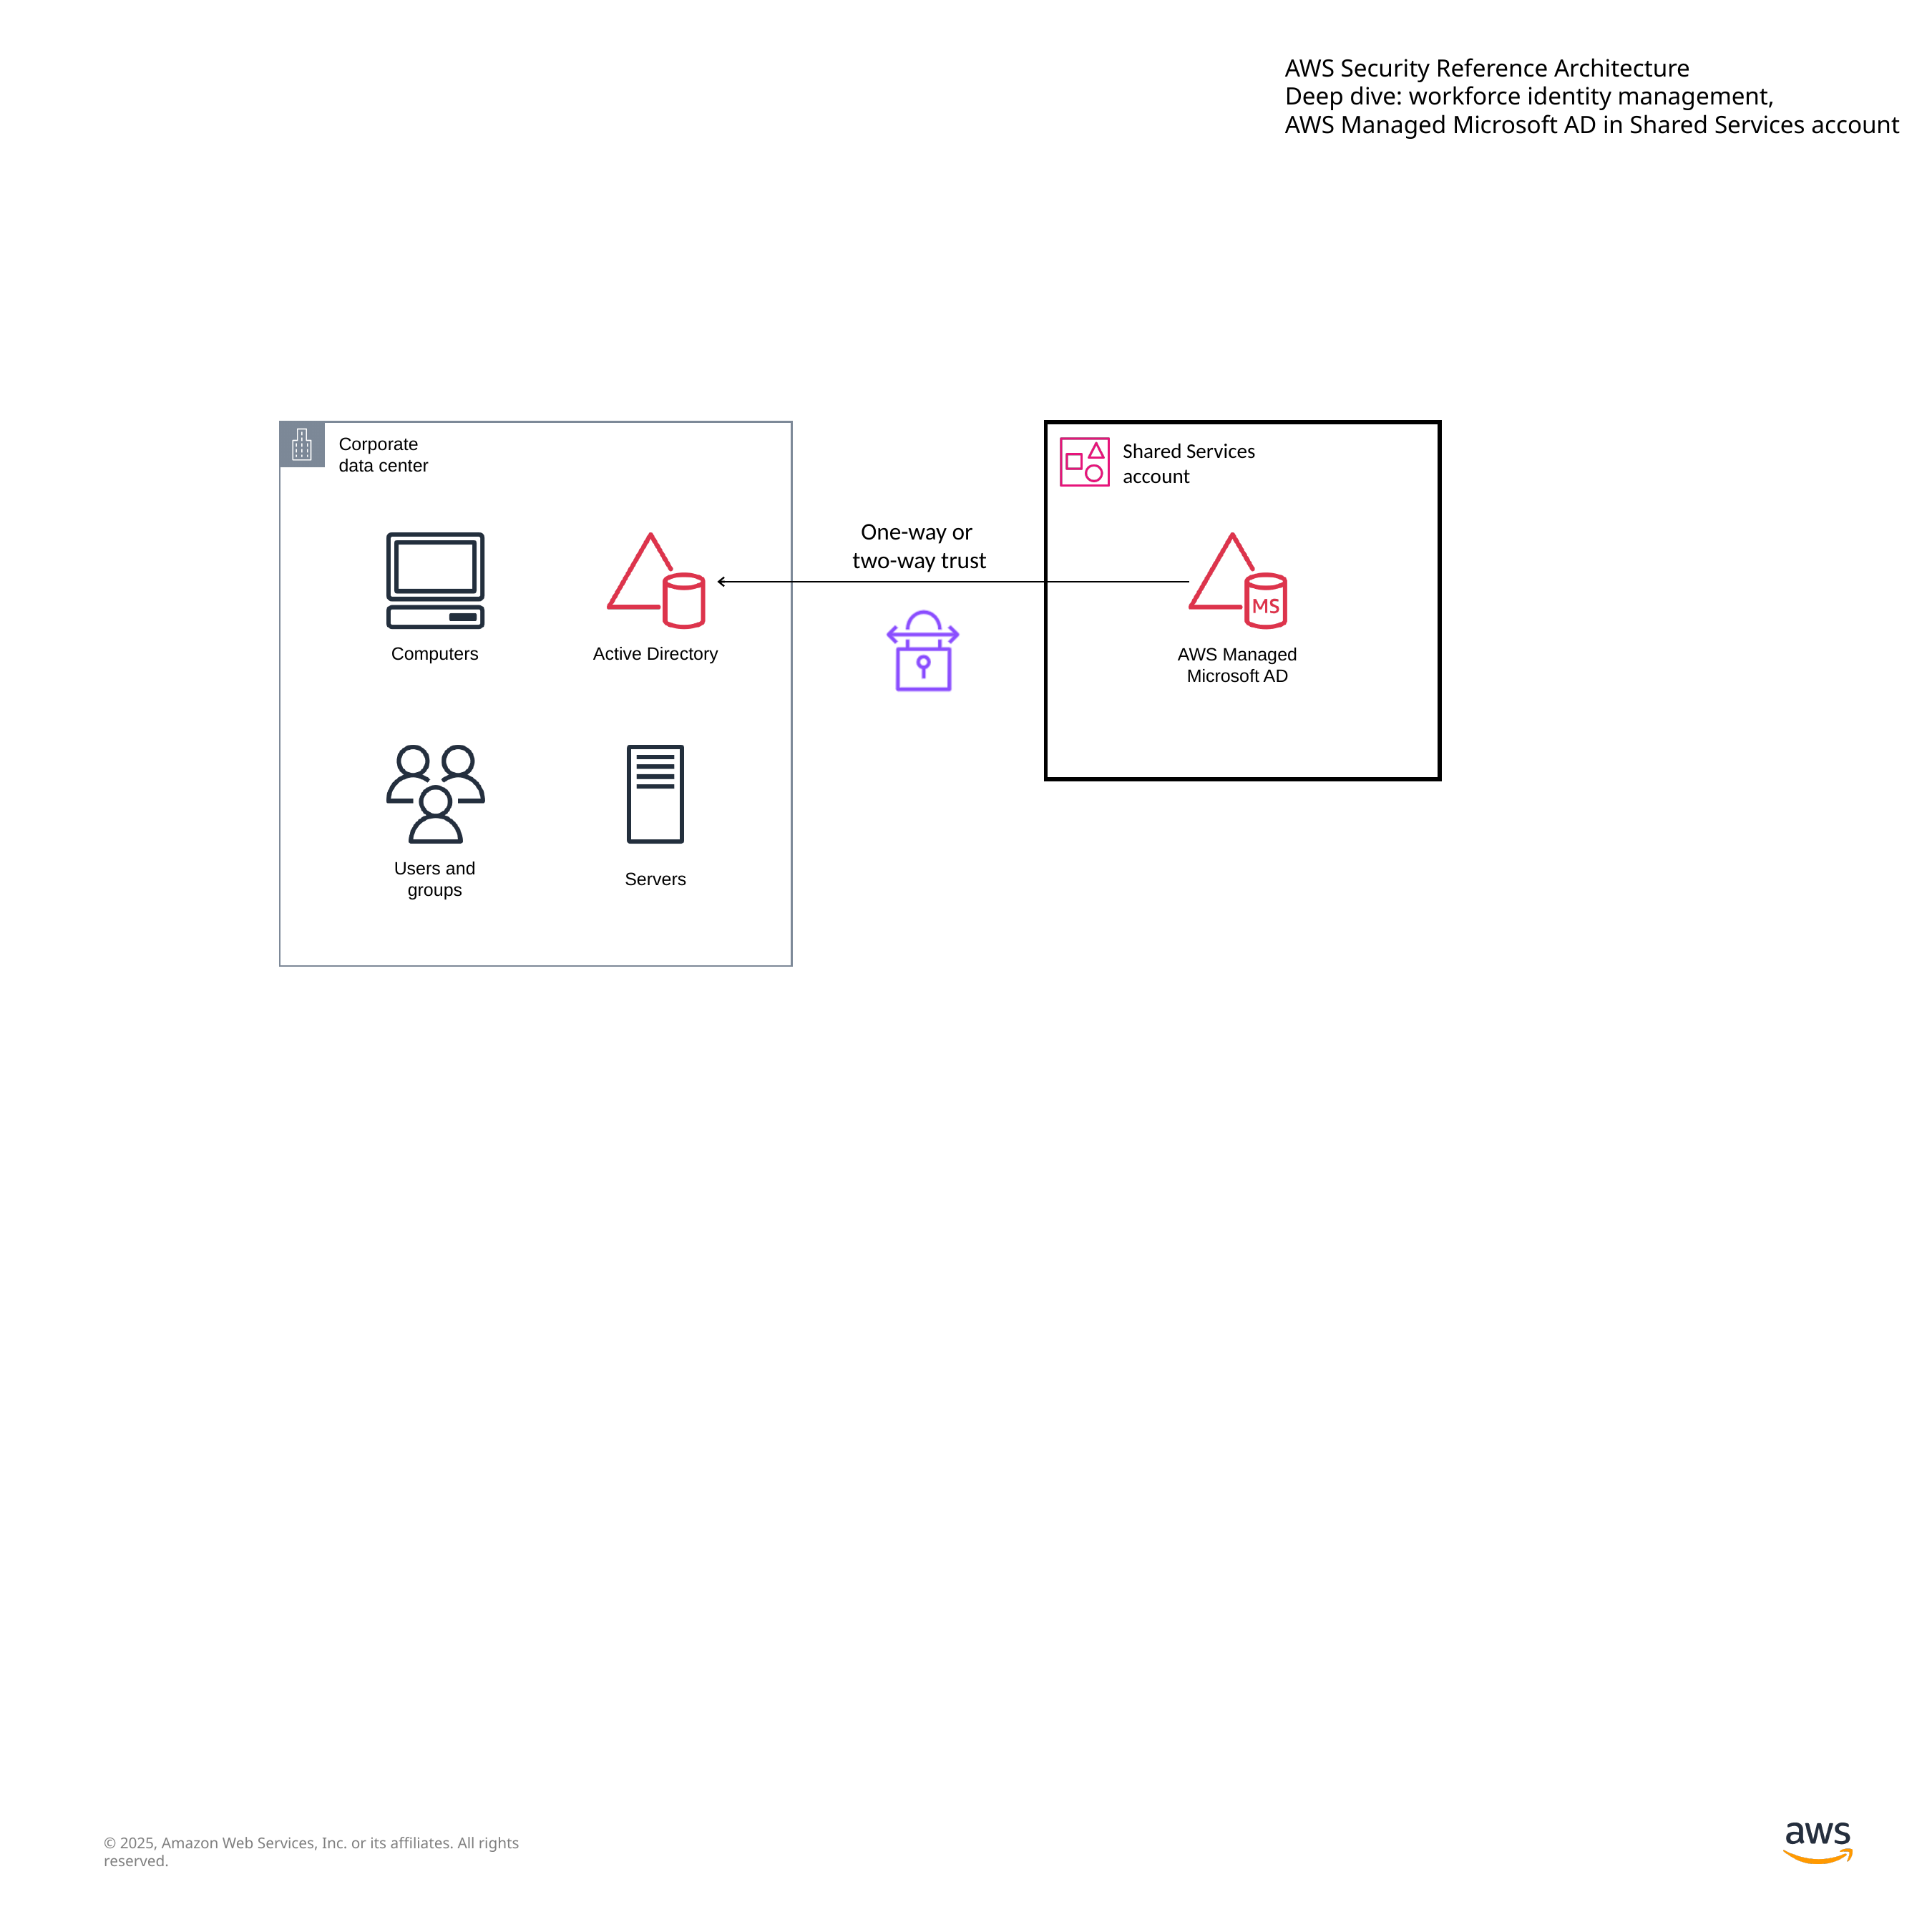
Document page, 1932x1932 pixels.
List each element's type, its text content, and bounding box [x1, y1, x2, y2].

picture [602, 740, 710, 848]
picture [879, 605, 961, 696]
picture [1783, 1823, 1853, 1864]
text_box [1045, 421, 1440, 780]
text_box AWS Managed Microsoft AD [1158, 637, 1317, 691]
picture [381, 527, 489, 635]
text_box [280, 421, 792, 966]
text_box AWS Security Reference Architecture Deep dive: workforce identity management, AWS Managed Microsoft AD in Shared Services account [1274, 47, 1912, 172]
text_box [1058, 431, 1273, 494]
picture [1184, 527, 1292, 635]
text_box One-way or two-way trust [814, 510, 1026, 579]
